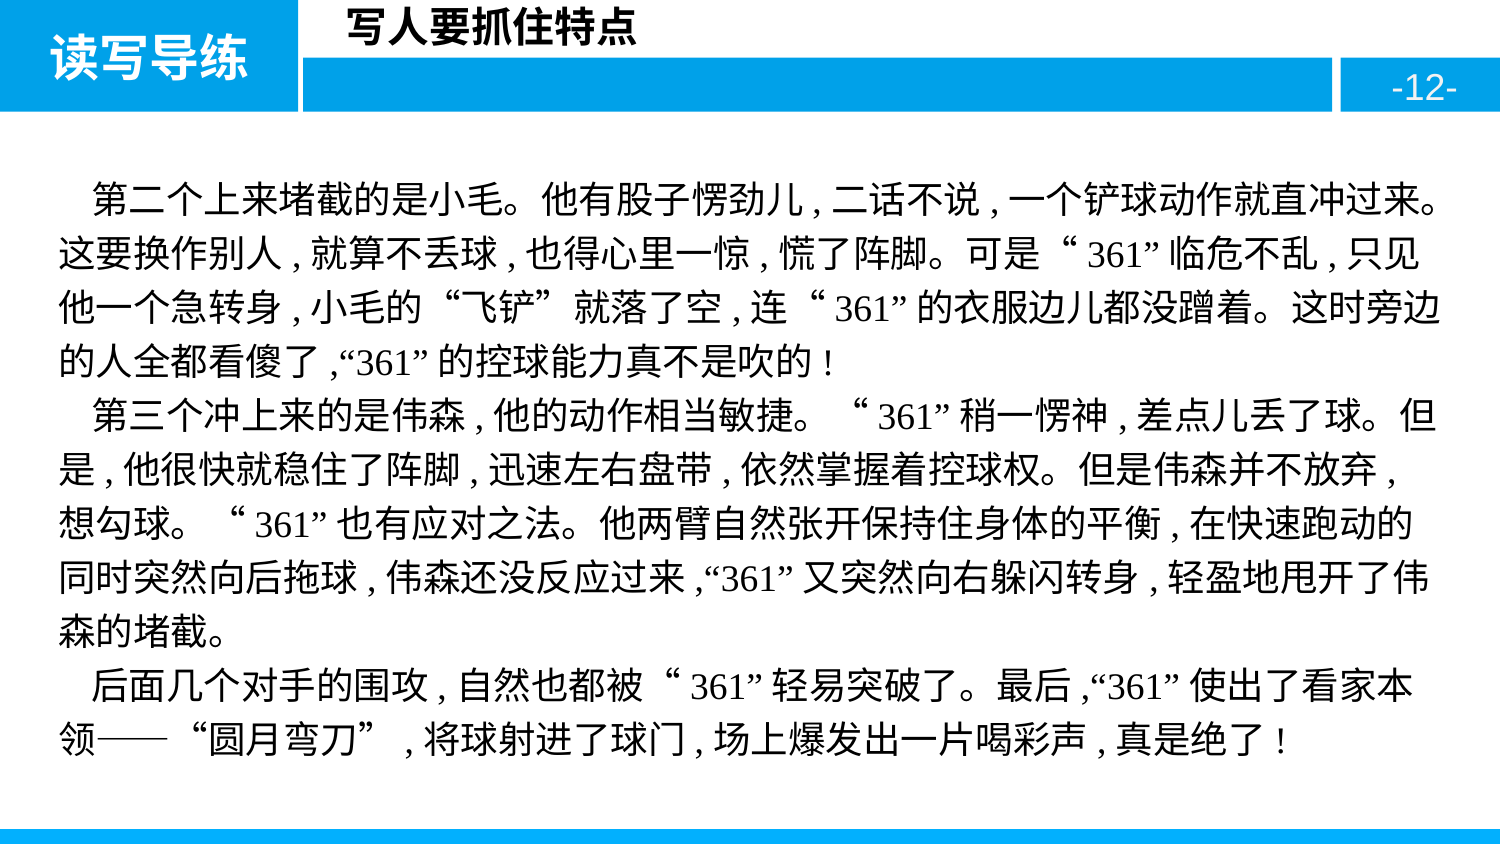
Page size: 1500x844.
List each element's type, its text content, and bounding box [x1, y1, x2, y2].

text_box 第二个上来堵截的是小毛。他有股子愣劲儿,二话不说,一个铲球动作就直冲过来。这要换作别人,就算不丢球,也得心里一惊,慌了阵脚。可是“361”临危不乱,只见他一个急转身,小毛的“飞铲”就落了空,连“361”的衣服边儿都没蹭着。这时旁边的人全都看傻了,“361”的控球能力真不是吹的! 第三个冲上来的是伟森,他的动作相当敏捷。“361”稍一愣神,差点儿丢了球。但是,他很快就稳住了阵脚,迅速左右盘带,依然掌握着控球权。但是伟森并不放弃,想勾球。“361”也有应对之法。他两臂自然张开保持住身体的平衡,在快速跑动的同时突然向后拖球,伟森还没反应过来,“361”又突然向右躲闪转身,轻盈地甩开了伟森的堵截。 后面几个对手的围攻,自然也都被“361”轻易突破了。最后,“361”使出了看家本领——“圆月弯刀”,将球射进了球门,场上爆发出一片喝彩声,真是绝了! [46, 161, 1454, 767]
